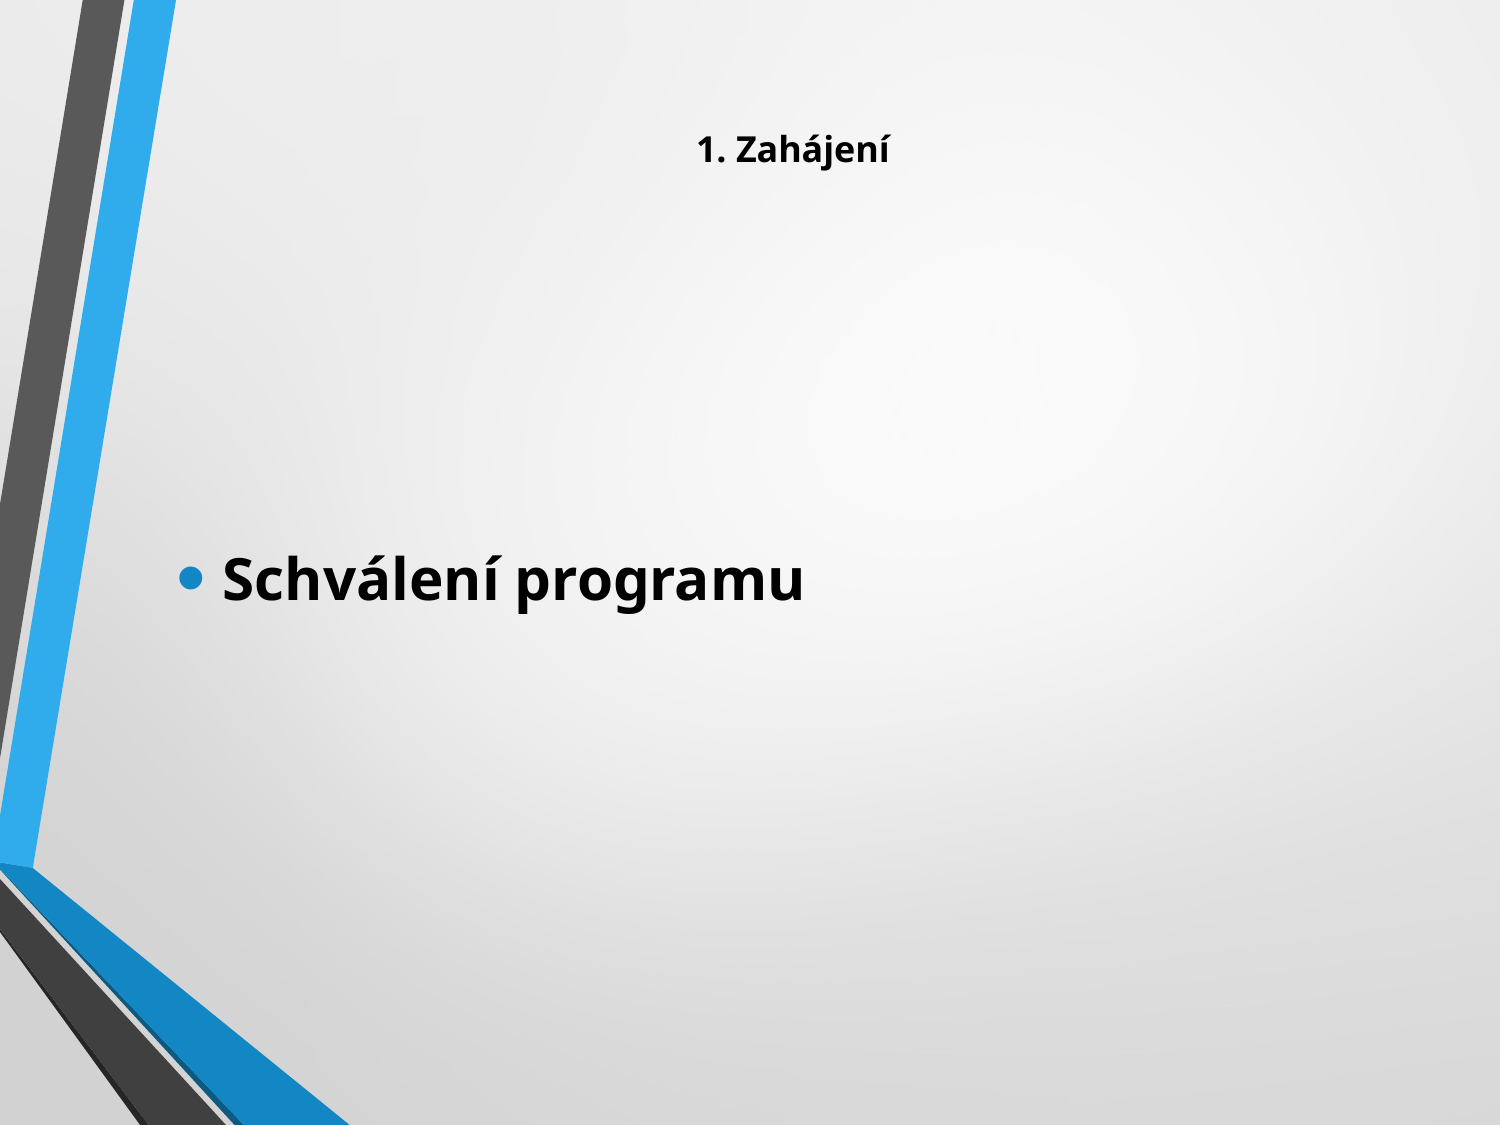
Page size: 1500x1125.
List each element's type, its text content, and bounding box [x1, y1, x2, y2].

title 1. Zahájení [161, 75, 1425, 221]
list Schválení programu [161, 251, 1425, 985]
